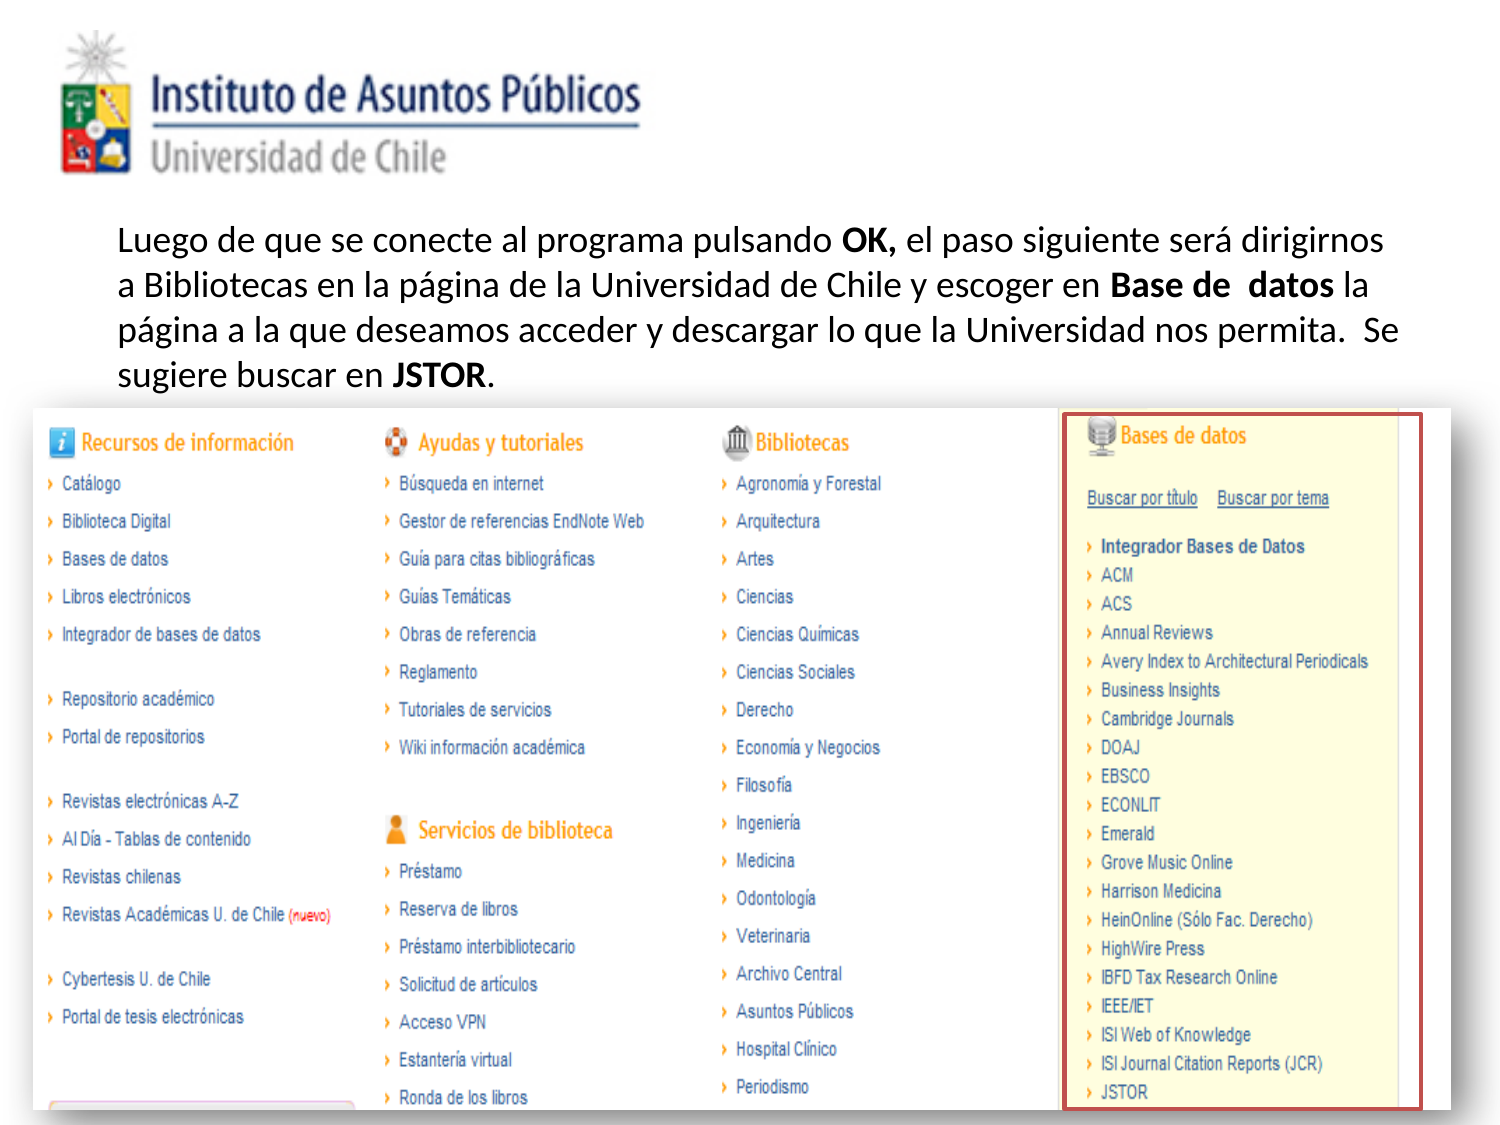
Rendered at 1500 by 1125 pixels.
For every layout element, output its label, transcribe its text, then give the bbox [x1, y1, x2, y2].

picture [29, 30, 705, 209]
text_box Luego de que se conecte al programa pulsando OK, el paso siguiente será dirigirnos a Bibliotecas en la página de la Universidad de Chile y escoger en Base de datos la página a la que deseamos acceder y descargar lo que la Universidad nos permita. Se sugiere buscar en JSTOR. [102, 208, 1426, 391]
picture [33, 408, 1452, 1110]
